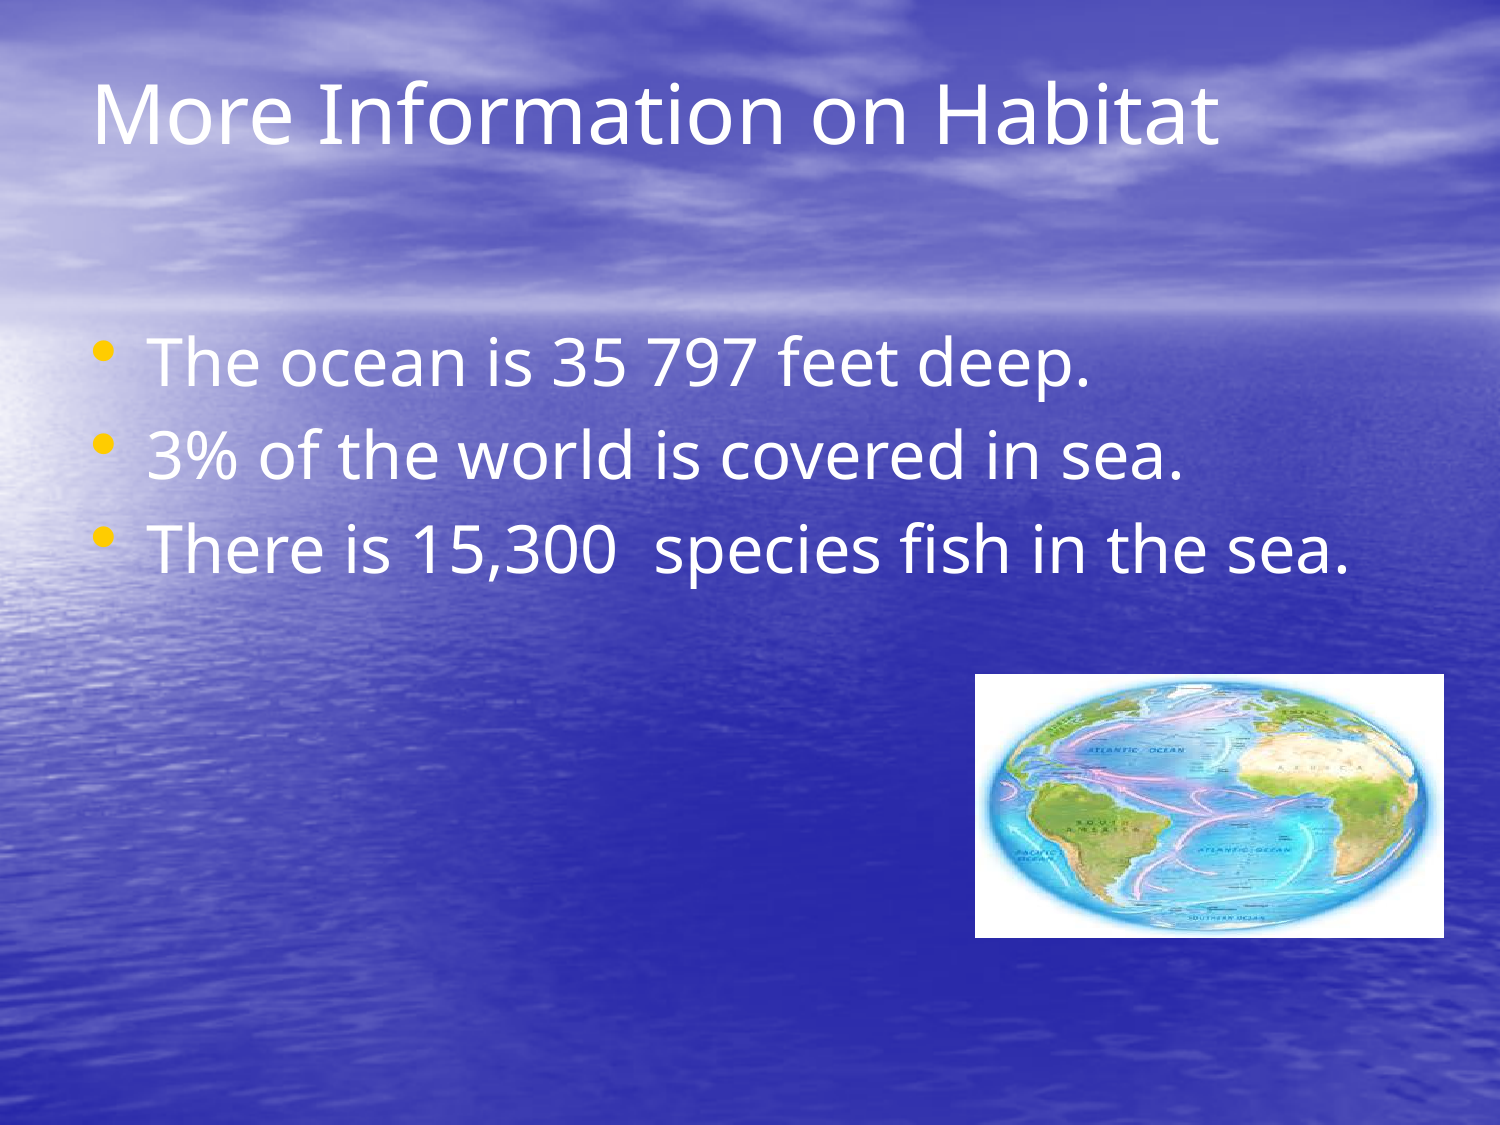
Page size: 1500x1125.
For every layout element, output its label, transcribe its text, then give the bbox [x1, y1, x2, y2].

picture [974, 674, 1444, 938]
title More Information on Habitat [74, 47, 1426, 276]
list The ocean is 35 797 feet deep. 3% of the world is covered in sea. There is 15,300 species fish in the sea. [74, 312, 1426, 988]
